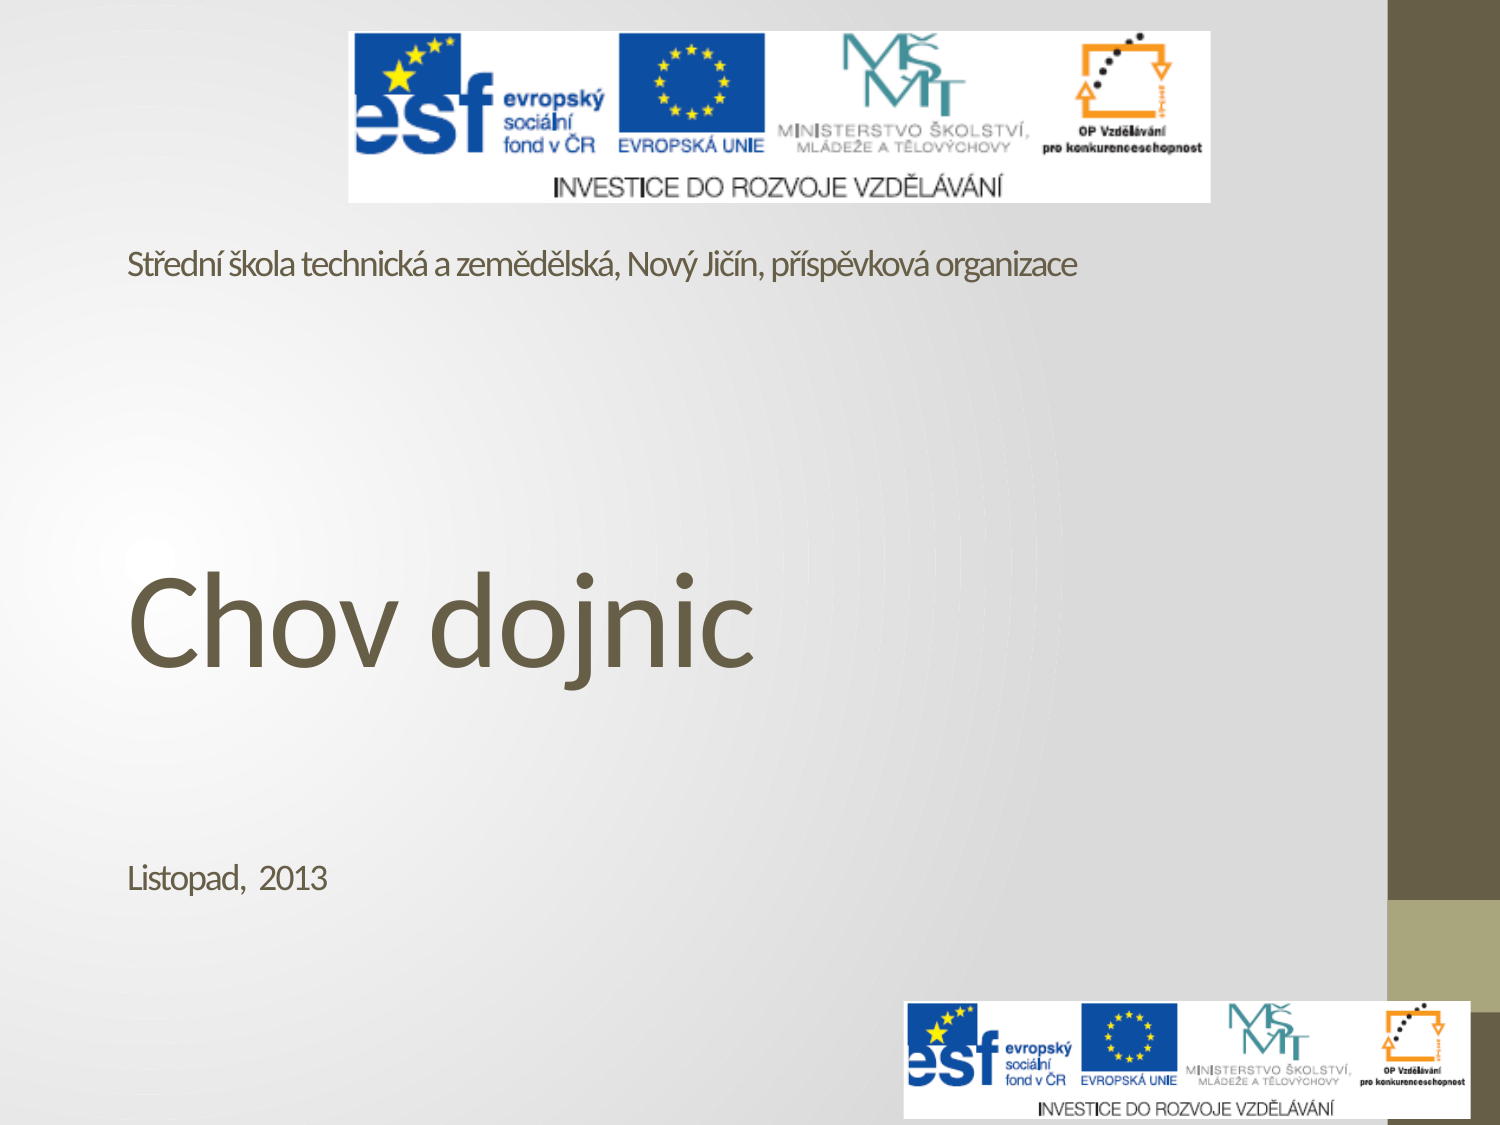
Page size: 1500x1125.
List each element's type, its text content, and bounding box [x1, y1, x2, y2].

text_box Střední škola technická a zemědělská, Nový Jičín, příspěvková organizace [112, 208, 1350, 291]
title Chov dojnic [112, 538, 1350, 703]
text_box Listopad, 2013 [112, 823, 1350, 905]
